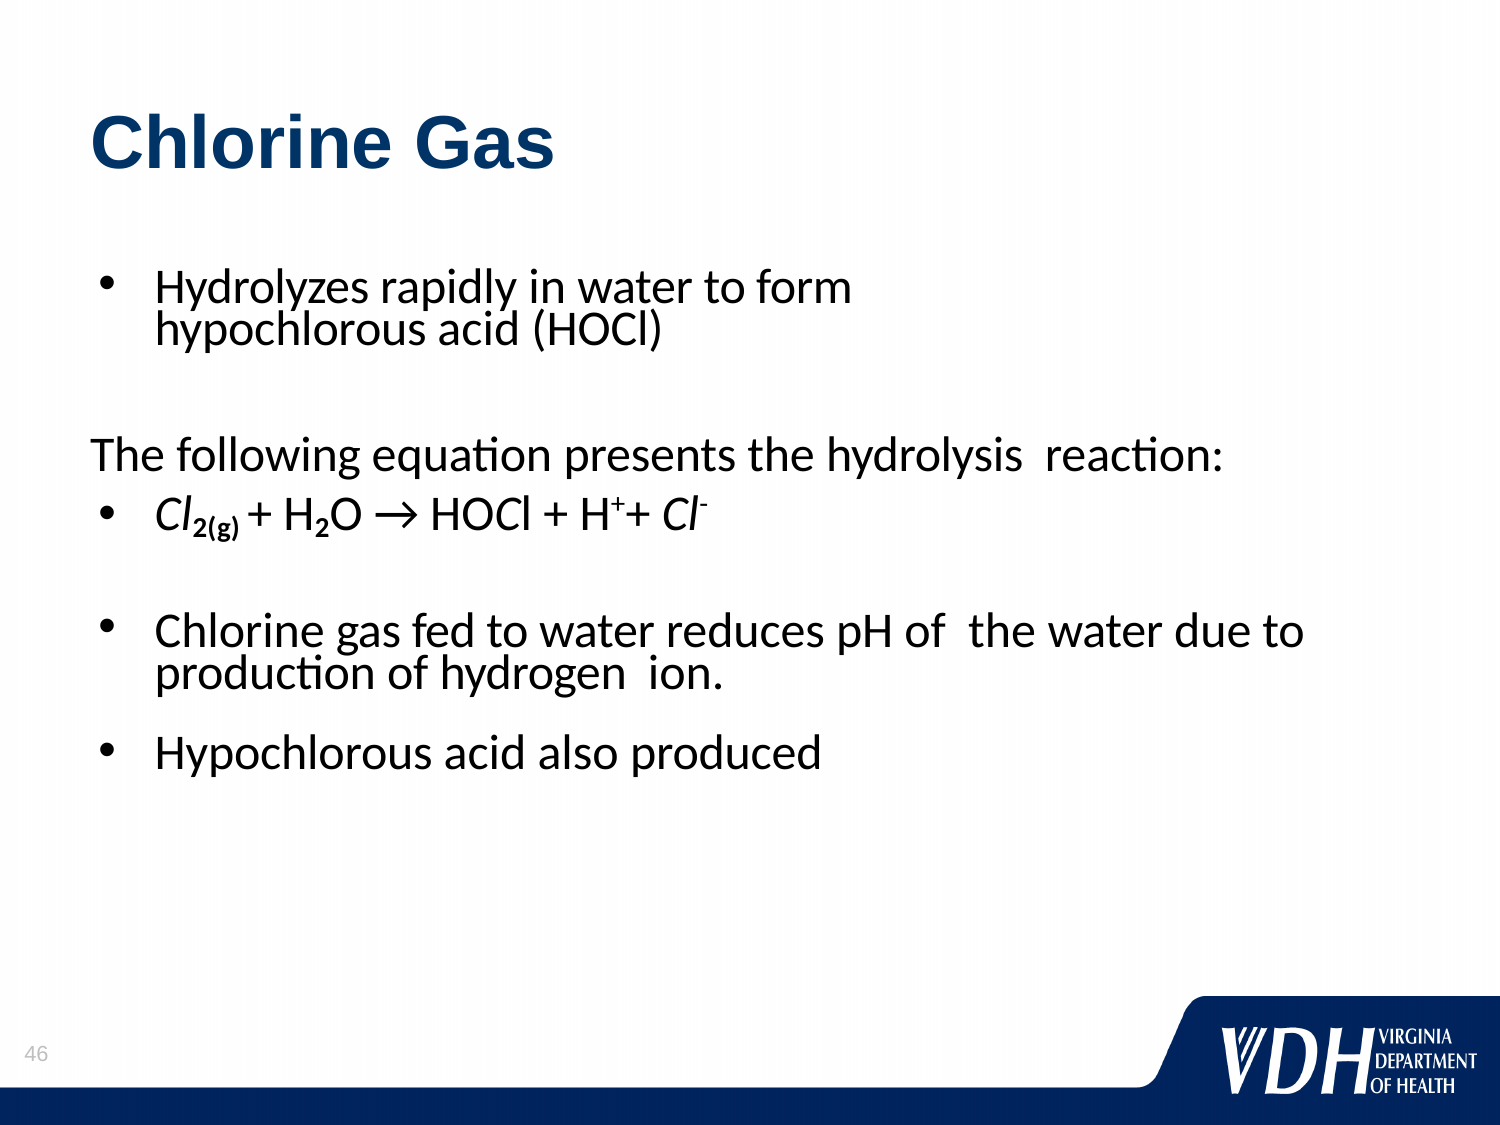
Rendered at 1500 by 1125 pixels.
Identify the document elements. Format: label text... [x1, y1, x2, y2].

title Chlorine Gas [75, 45, 1425, 233]
picture [0, 0, 1500, 1125]
slide_number 46 [9, 1025, 104, 1080]
list Hydrolyzes rapidly in water to form hypochlorous acid (HOCl) The following equation presents the hydrolysis reaction: Cl2(g) + H2O → HOCl + H++ Cl- Chlorine gas fed to water reduces pH of the water due to production of hydrogen ion. Hypochlorous acid also produced [75, 262, 1425, 1050]
